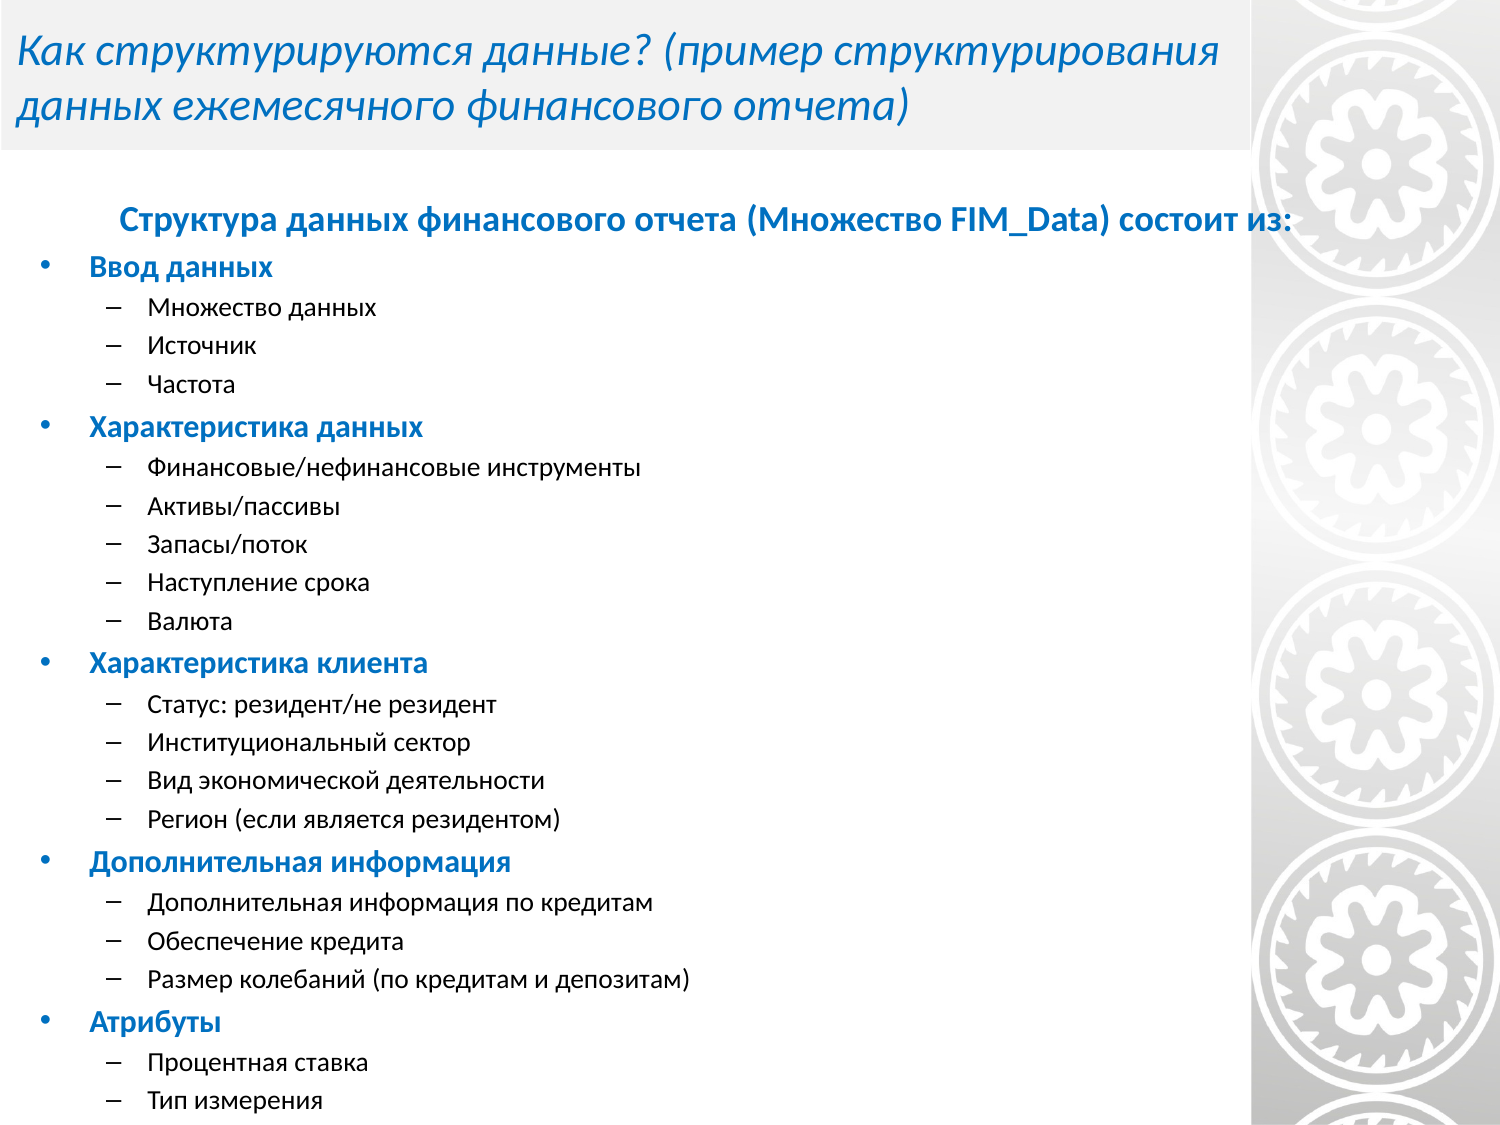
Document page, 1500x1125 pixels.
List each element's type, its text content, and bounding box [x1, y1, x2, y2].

title Как структурируются данные? (пример структурирования данных ежемесячного финансового отчета) [1, 0, 1250, 150]
picture [0, 0, 1500, 1125]
list Структура данных финансового отчета (Множество FIM_Data) состоит из: Ввод данных Множество данных Источник Частота Характеристика данных Финансовые/нефинансовые инструменты Активы/пассивы Запасы/поток Наступление срока Валюта Характеристика клиента Статус: резидент/не резидент Институциональный сектор Вид экономической деятельности Регион (если является резидентом) Дополнительная информация Дополнительная информация по кредитам Обеспечение кредита Размер колебаний (по кредитам и депозитам) Атрибуты Процентная ставка Тип измерения [24, 187, 1388, 1125]
